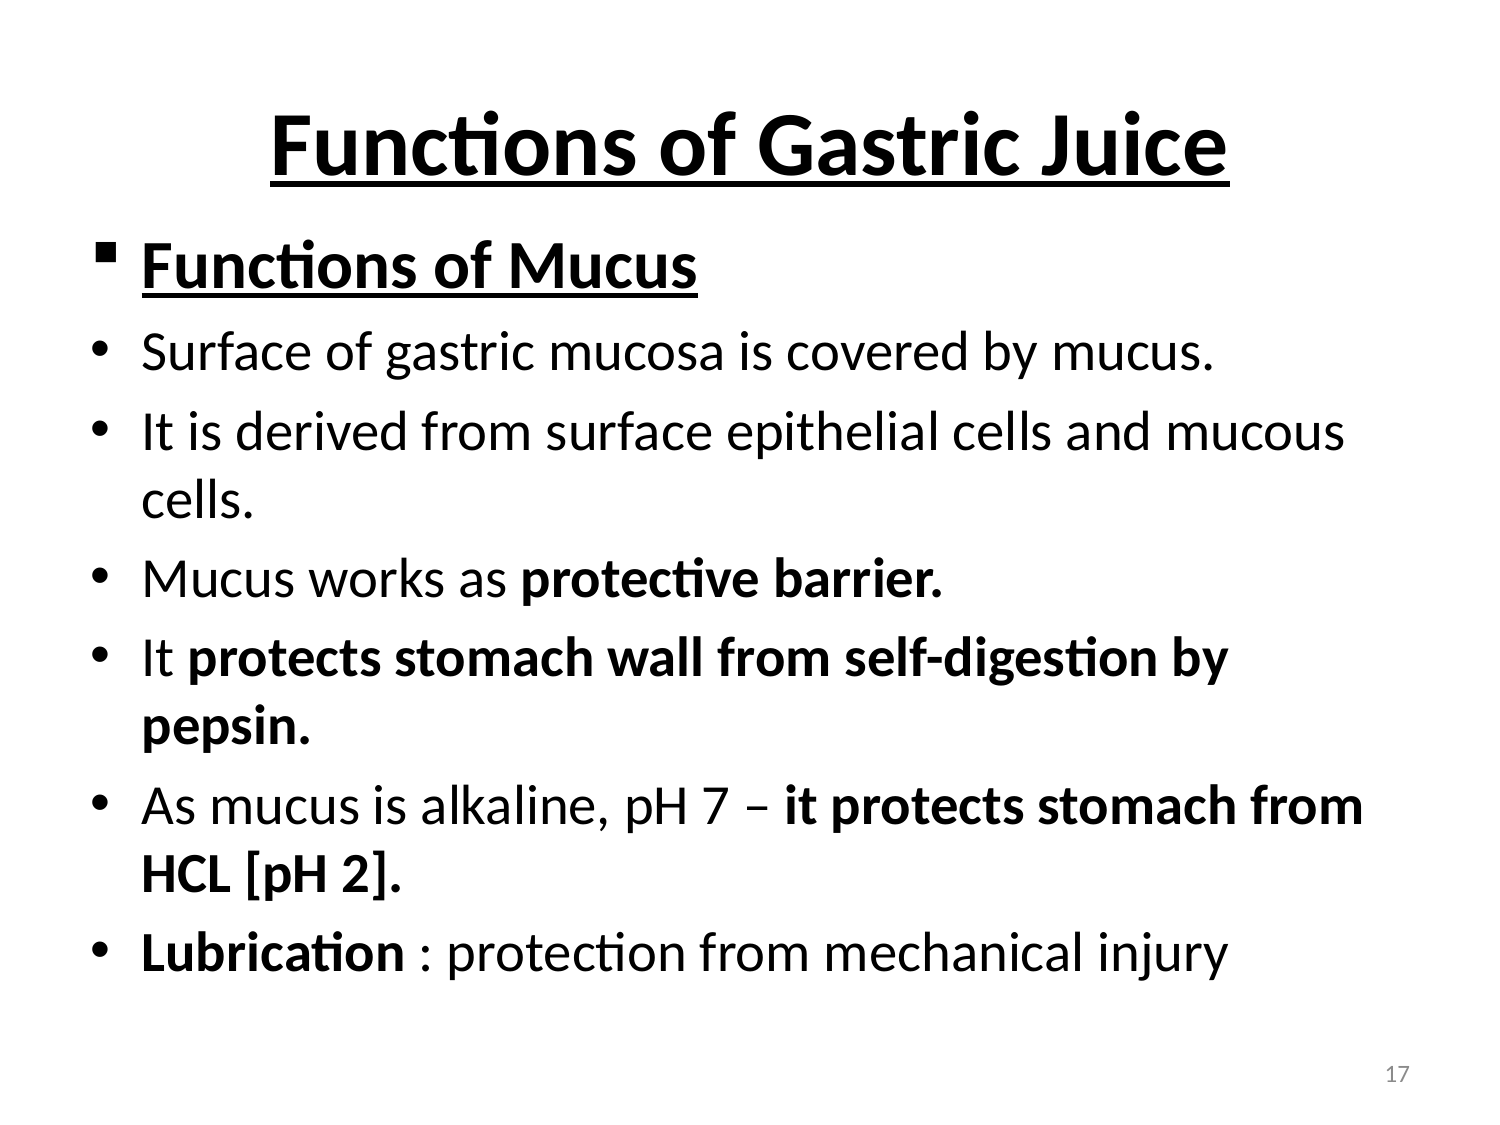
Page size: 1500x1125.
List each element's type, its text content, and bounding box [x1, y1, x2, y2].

list Functions of Mucus Surface of gastric mucosa is covered by mucus. It is derived from surface epithelial cells and mucous cells. Mucus works as protective barrier. It protects stomach wall from self-digestion by pepsin. As mucus is alkaline, pH 7 – it protects stomach from HCL [pH 2]. Lubrication : protection from mechanical injury [75, 212, 1425, 1005]
title Functions of Gastric Juice [75, 45, 1425, 212]
slide_number 17 [1074, 1042, 1425, 1103]
